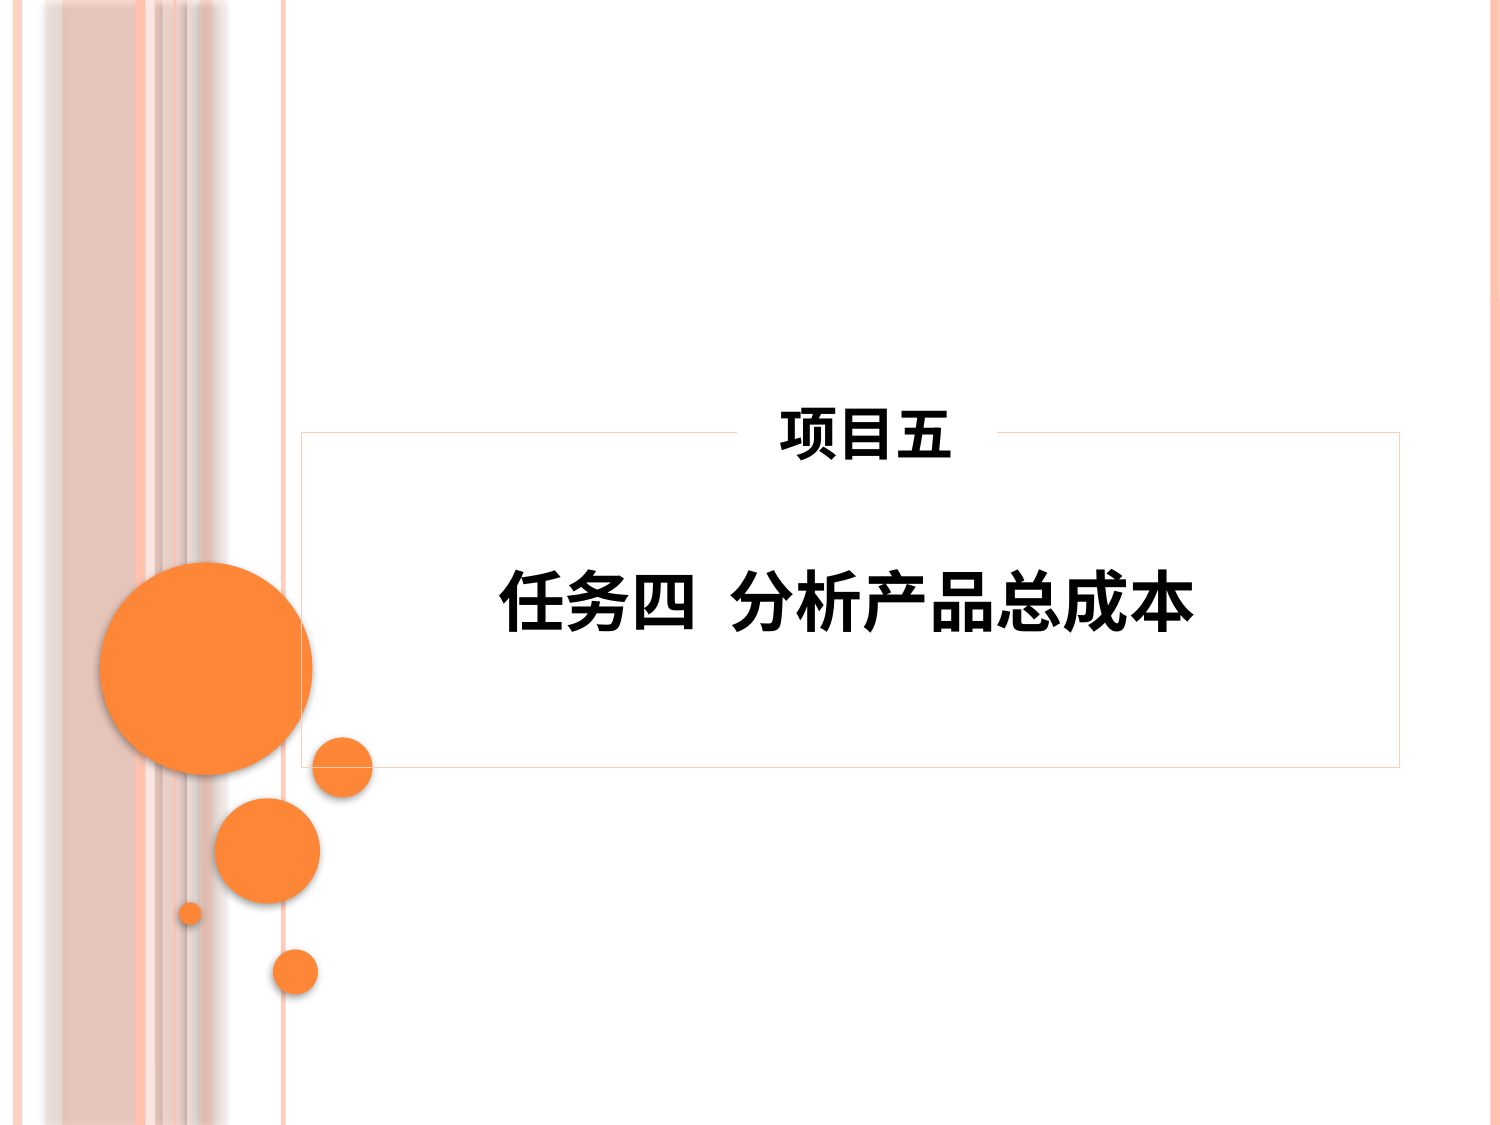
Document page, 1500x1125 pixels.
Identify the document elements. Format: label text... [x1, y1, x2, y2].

text_box 项目五 [737, 389, 998, 475]
text_box 任务四 分析产品总成本 [301, 432, 1400, 768]
